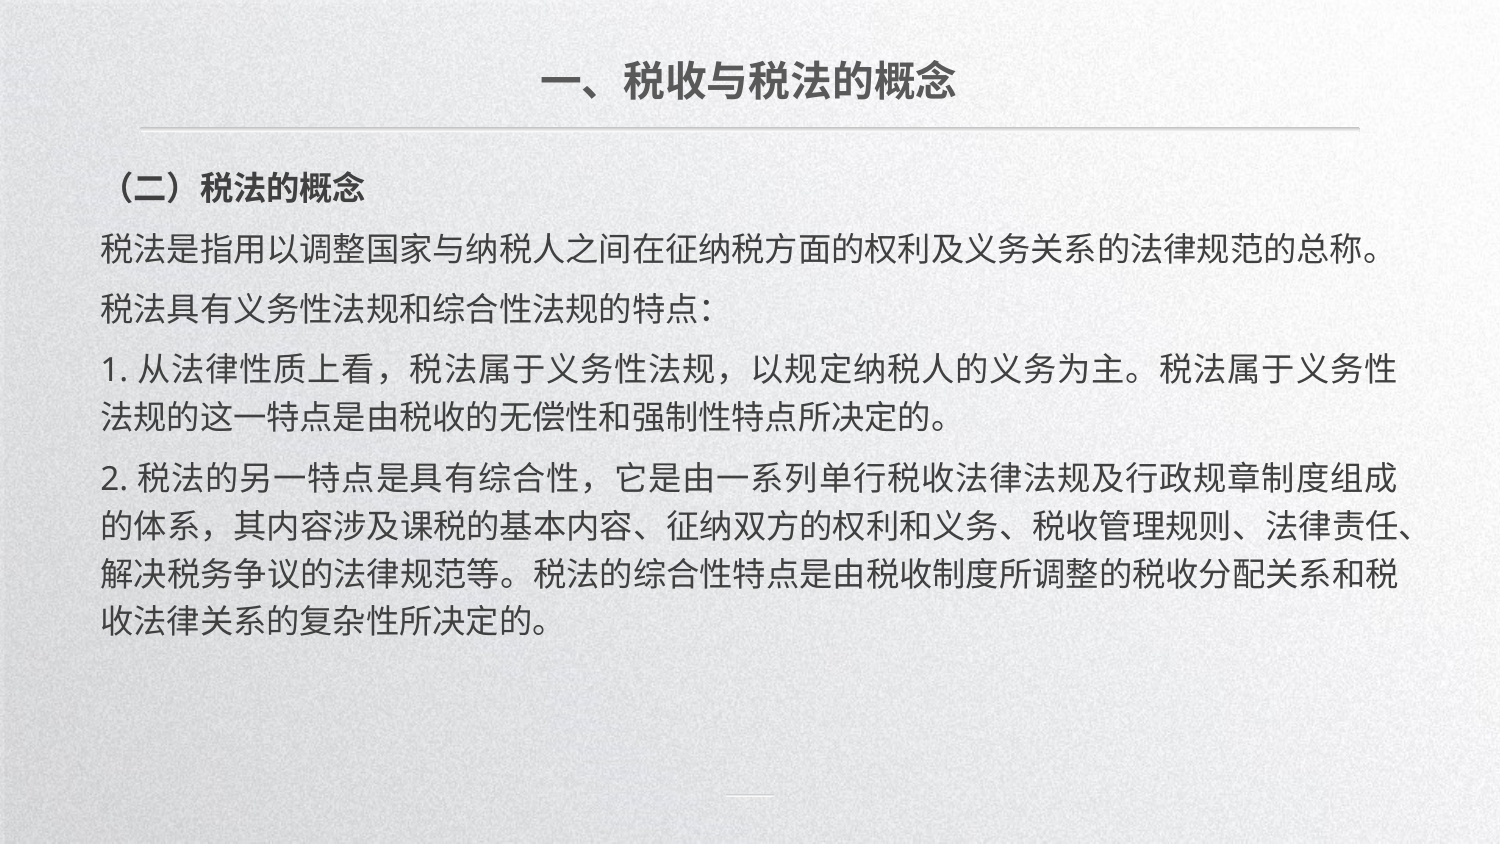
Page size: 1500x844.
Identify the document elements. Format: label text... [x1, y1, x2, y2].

text_box 一、税收与税法的概念 [459, 49, 1038, 111]
text_box （二）税法的概念 税法是指用以调整国家与纳税人之间在征纳税方面的权利及义务关系的法律规范的总称。 税法具有义务性法规和综合性法规的特点： 1.从法律性质上看，税法属于义务性法规，以规定纳税人的义务为主。税法属于义务性法规的这一特点是由税收的无偿性和强制性特点所决定的。 2.税法的另一特点是具有综合性，它是由一系列单行税收法律法规及行政规章制度组成的体系，其内容涉及课税的基本内容、征纳双方的权利和义务、税收管理规则、法律责任、解决税务争议的法律规范等。税法的综合性特点是由税收制度所调整的税收分配关系和税收法律关系的复杂性所决定的。 [100, 159, 1400, 641]
picture [0, 0, 1500, 844]
